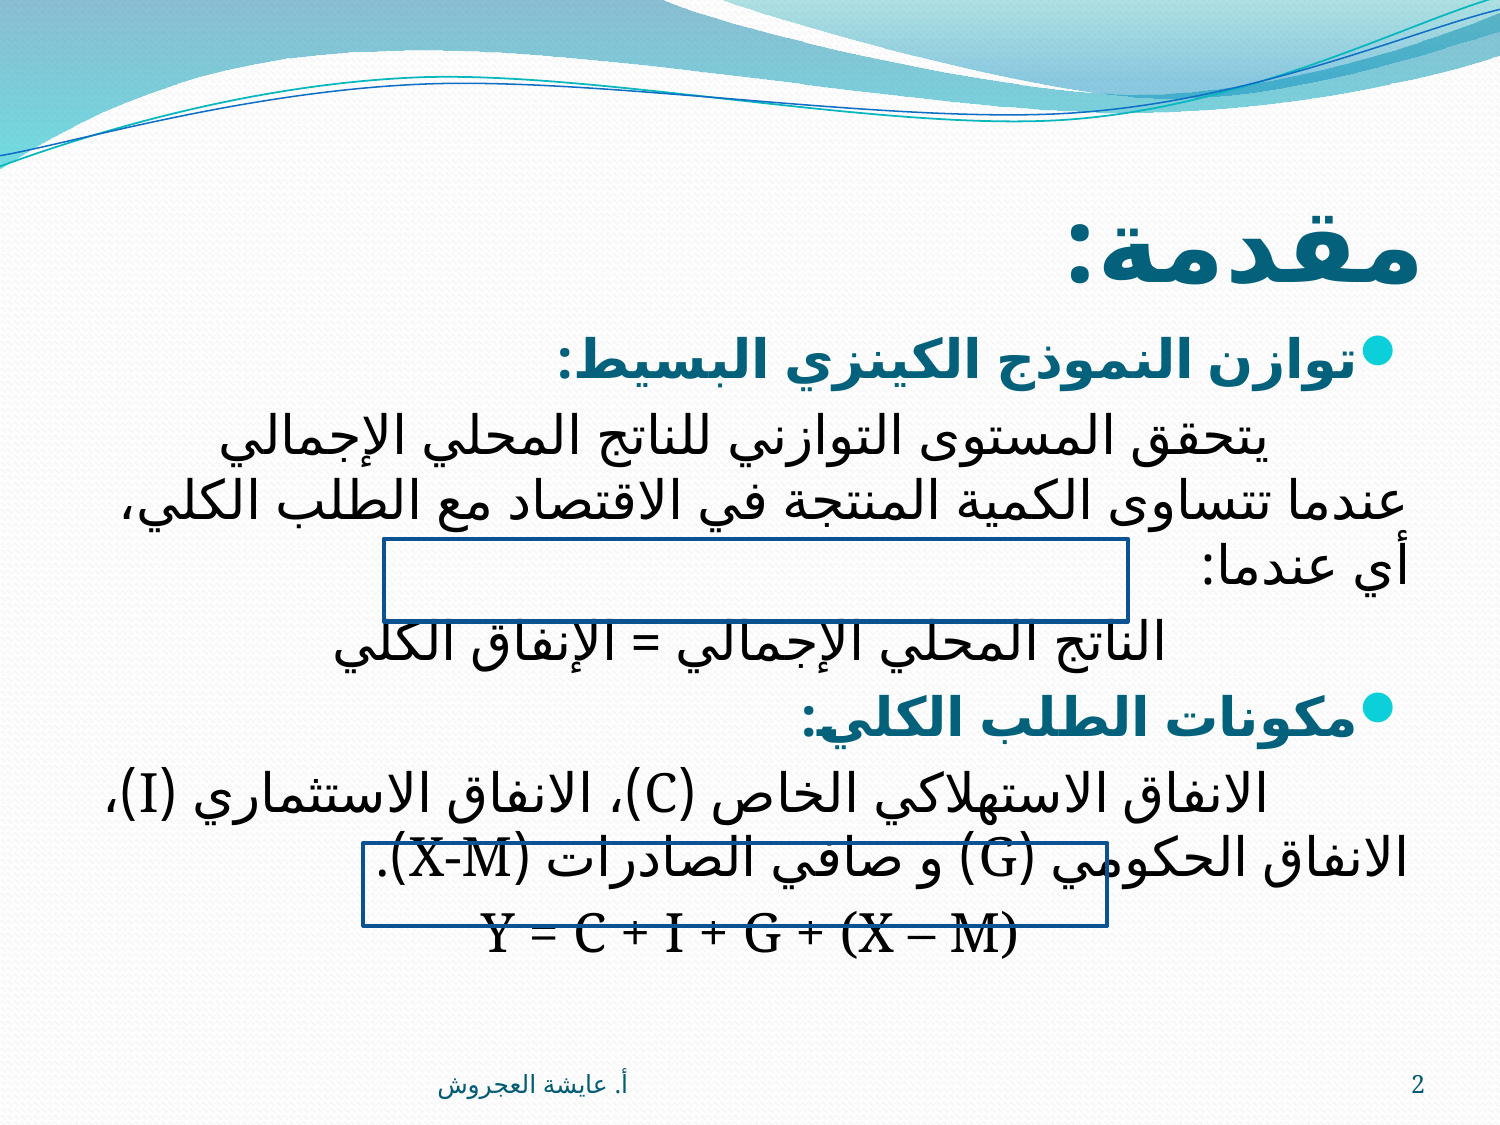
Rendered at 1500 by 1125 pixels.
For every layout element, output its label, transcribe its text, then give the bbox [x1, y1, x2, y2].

slide_number 2 [1299, 1042, 1425, 1103]
title مقدمة: [75, 115, 1425, 303]
footer أ. عايشة العجروش [437, 1042, 988, 1103]
text_box [382, 537, 1130, 624]
text_box [361, 841, 1109, 928]
list توازن النموذج الكينزي البسيط: يتحقق المستوى التوازني للناتج المحلي الإجمالي عندما تتساوى الكمية المنتجة في الاقتصاد مع الطلب الكلي، أي عندما: الناتج المحلي الإجمالي = الإنفاق الكلي مكونات الطلب الكلي: الانفاق الاستهلاكي الخاص (C)، الانفاق الاستثماري (I)، الانفاق الحكومي (G) و صافي الصادرات (X-M). Y = C + I + G + (X – M) [75, 317, 1425, 1038]
